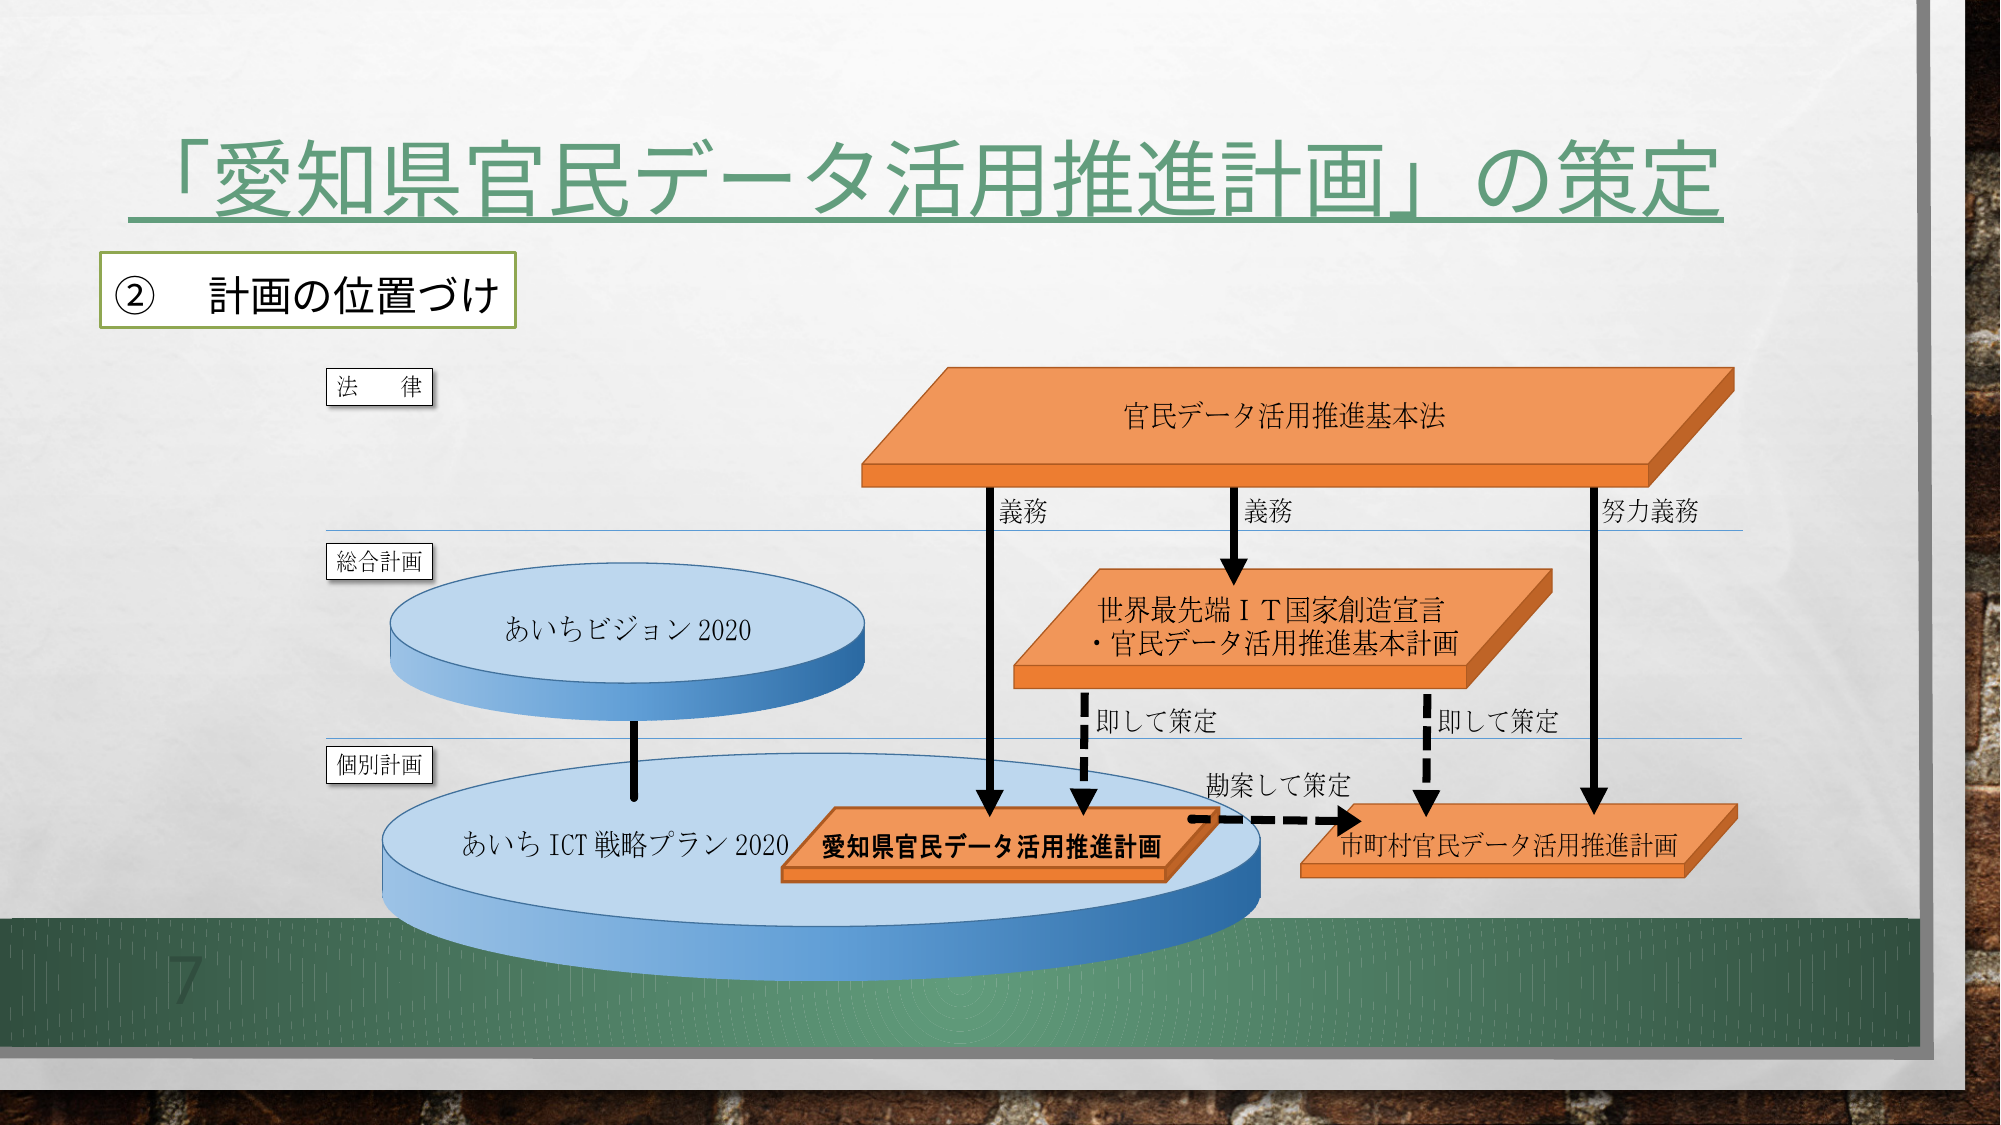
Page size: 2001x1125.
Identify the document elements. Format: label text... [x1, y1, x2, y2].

slide_number 7 [112, 942, 262, 1025]
title 「愛知県官民データ活用推進計画」の策定 [112, 88, 1818, 278]
text_box ② 計画の位置づけ [99, 251, 517, 329]
picture [0, 0, 2000, 1125]
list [307, 355, 1759, 1007]
